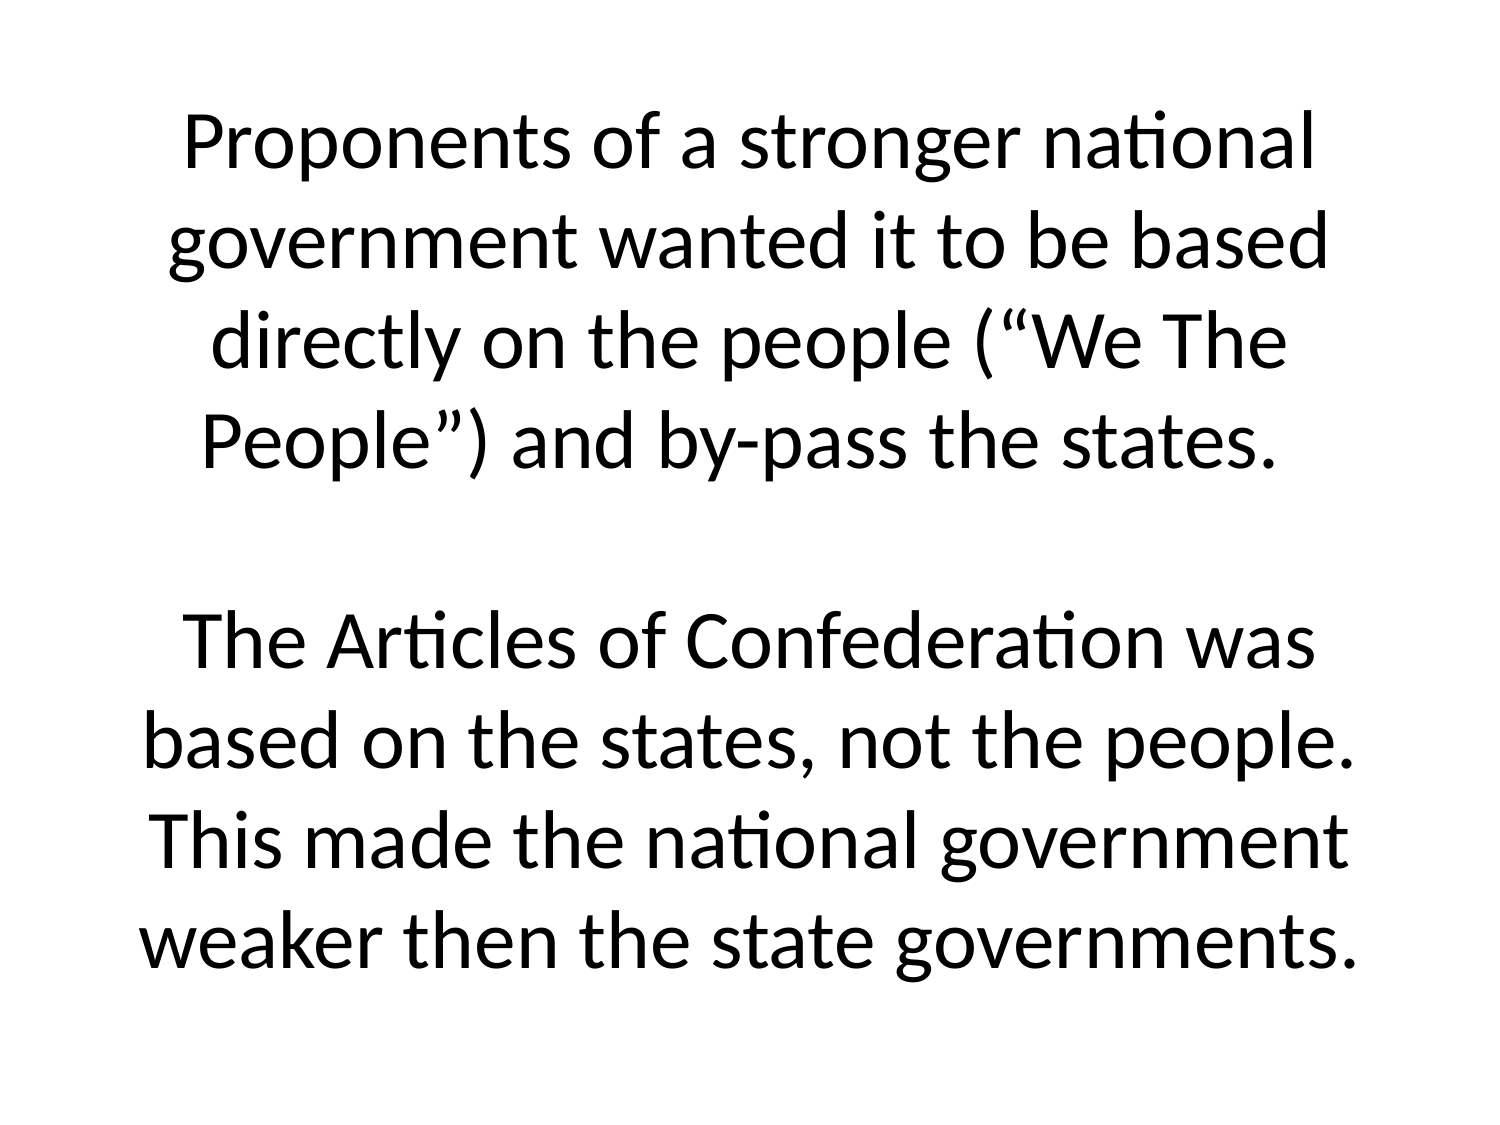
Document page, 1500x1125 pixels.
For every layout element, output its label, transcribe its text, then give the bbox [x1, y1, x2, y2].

title Proponents of a stronger national government wanted it to be based directly on the people (“We The People”) and by-pass the states. The Articles of Confederation was based on the states, not the people. This made the national government weaker then the state governments. [75, 45, 1425, 1025]
